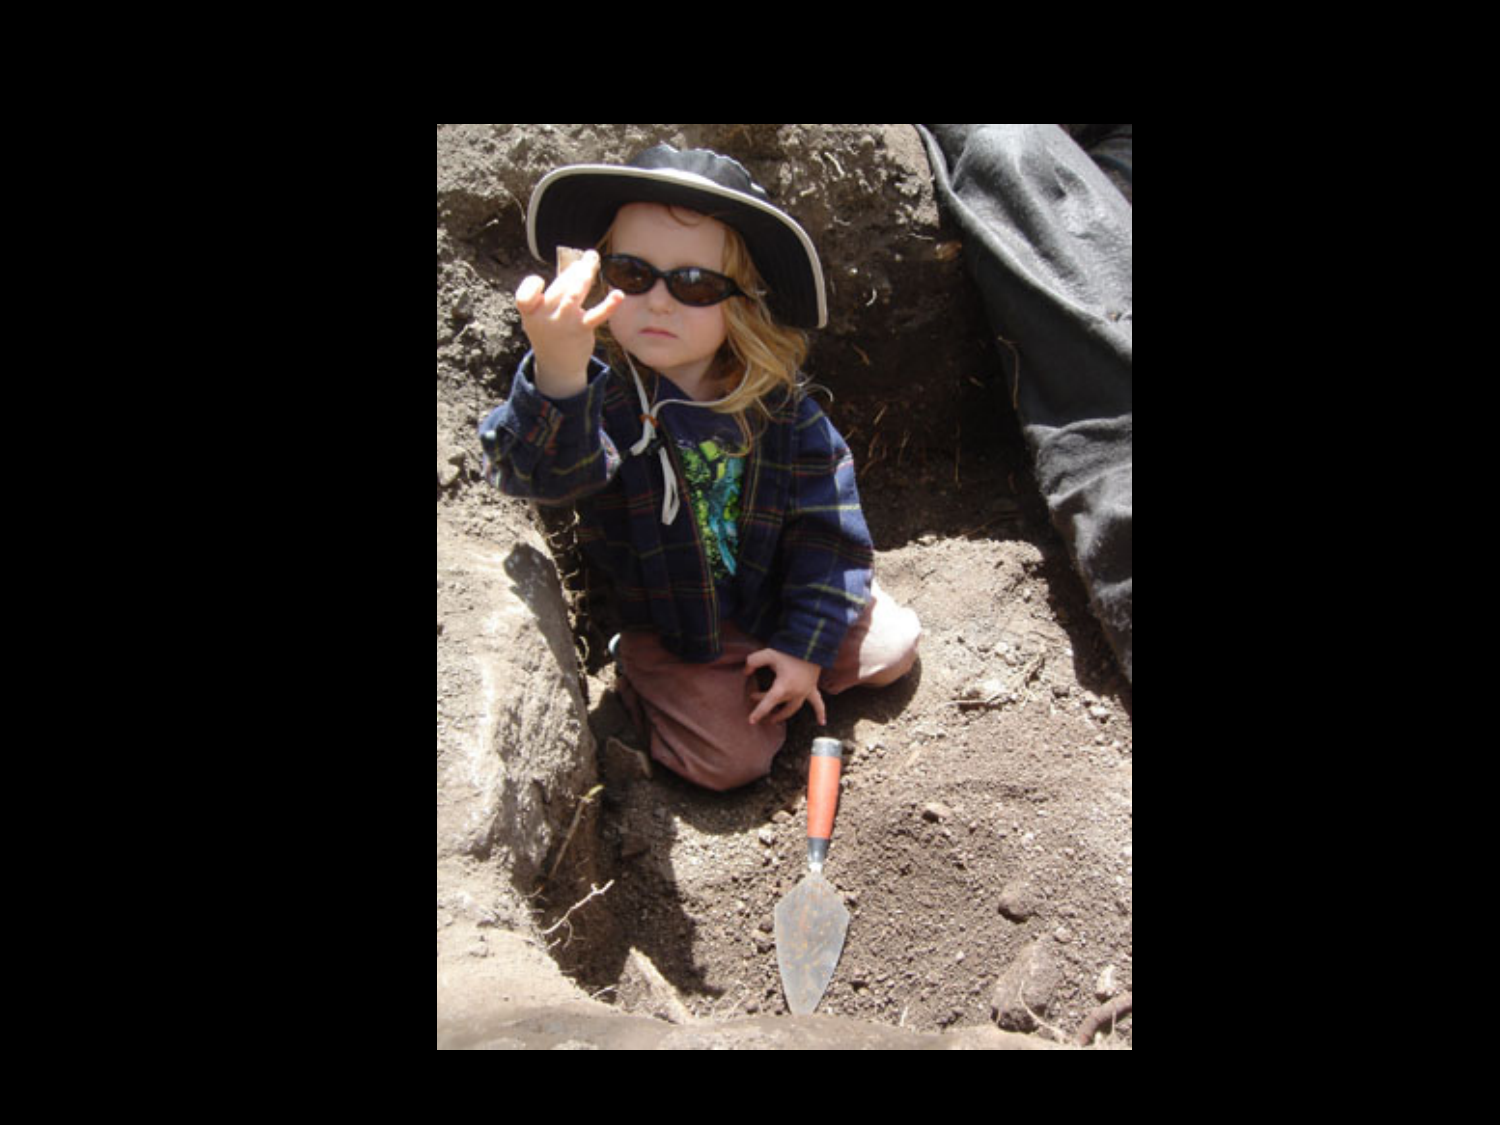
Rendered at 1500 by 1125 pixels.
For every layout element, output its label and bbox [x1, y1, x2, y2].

list [437, 124, 1132, 1051]
